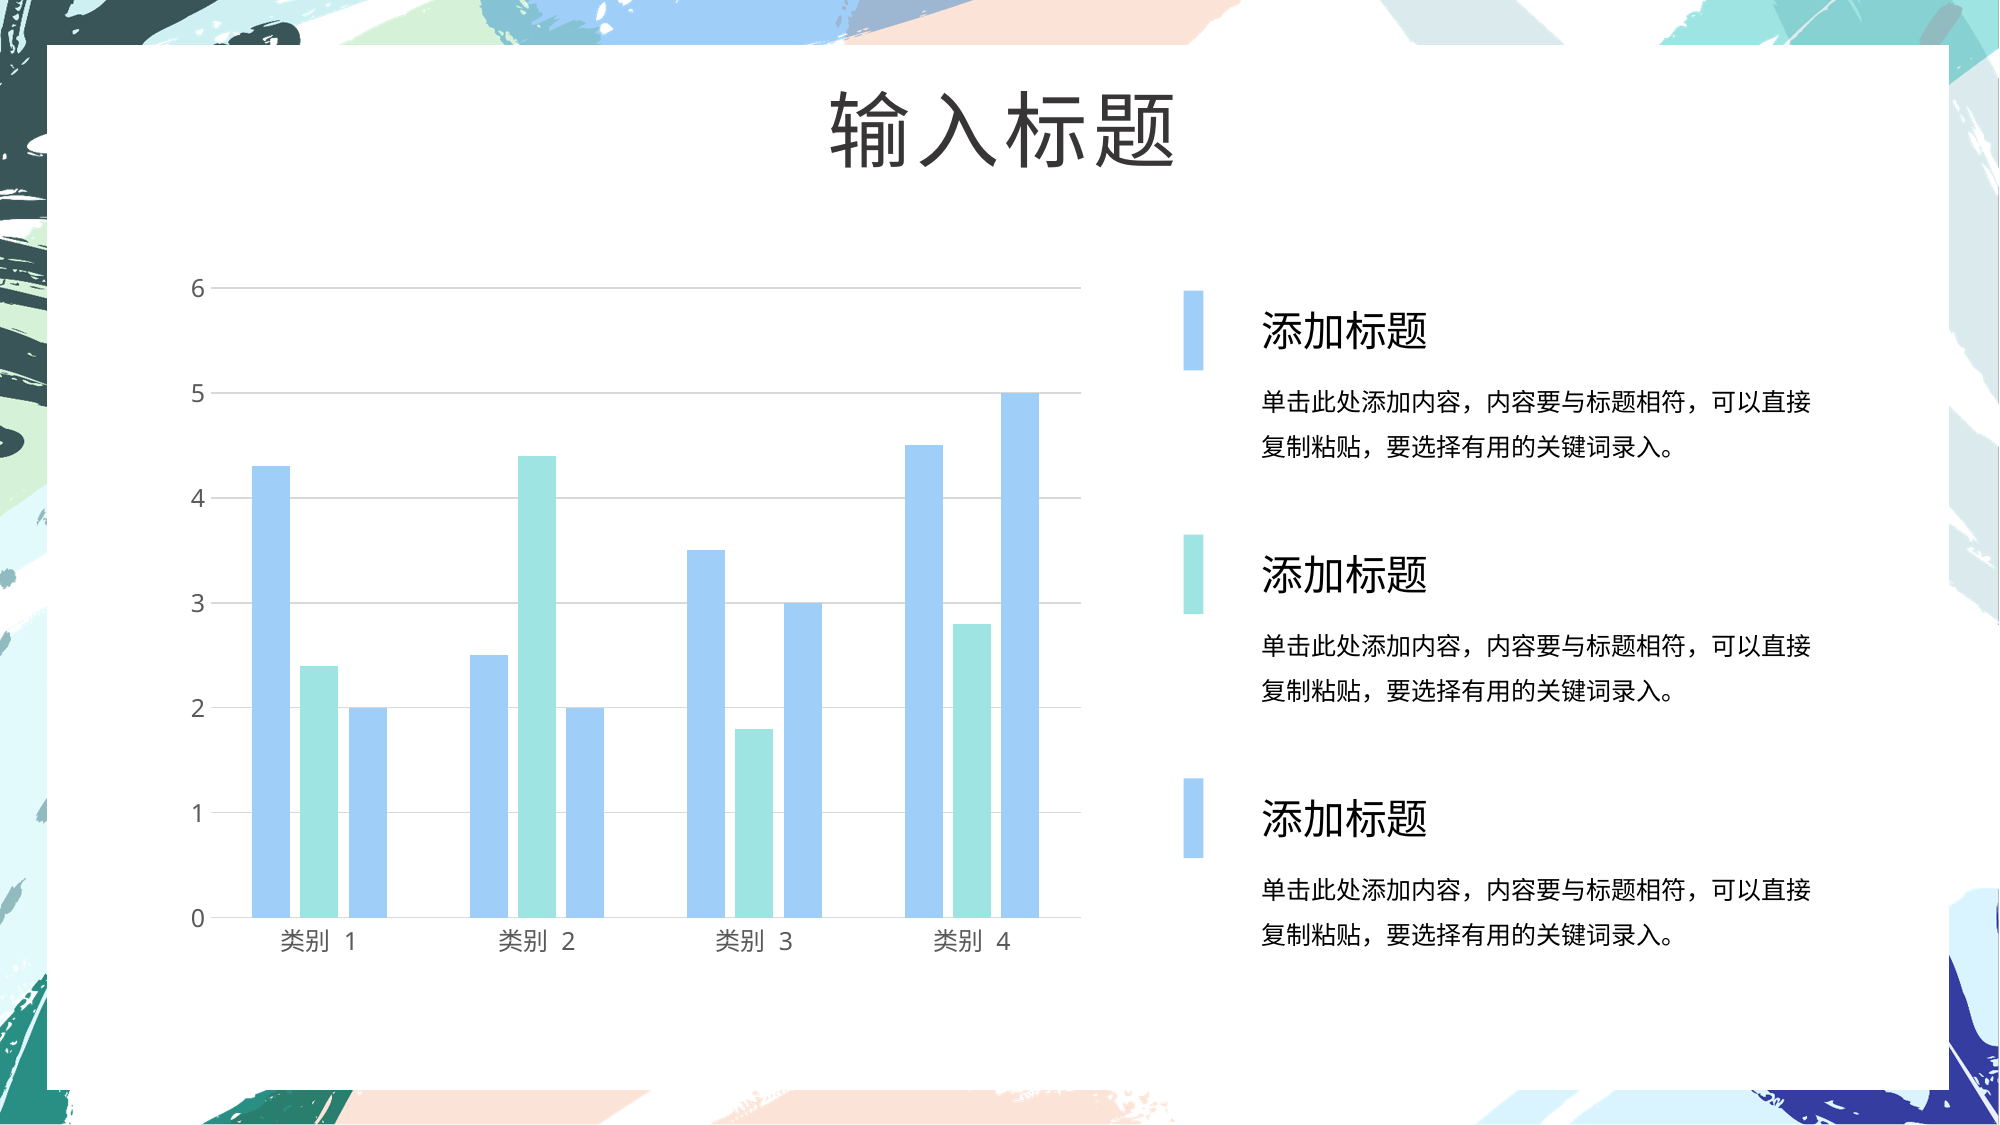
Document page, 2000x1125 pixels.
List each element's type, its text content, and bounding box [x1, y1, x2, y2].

text_box [1183, 533, 1204, 615]
text_box [1183, 777, 1204, 859]
chart [172, 256, 1100, 973]
text_box [1183, 290, 1204, 371]
text_box 输入标题 [757, 71, 1247, 186]
text_box 添加标题 [1246, 785, 1516, 851]
text_box 单击此处添加内容，内容要与标题相符，可以直接复制粘贴，要选择有用的关键词录入。 [1246, 364, 1828, 469]
picture [0, 0, 1999, 1125]
text_box 添加标题 [1246, 297, 1516, 363]
text_box 添加标题 [1246, 541, 1516, 607]
text_box 单击此处添加内容，内容要与标题相符，可以直接复制粘贴，要选择有用的关键词录入。 [1246, 851, 1828, 957]
text_box 单击此处添加内容，内容要与标题相符，可以直接复制粘贴，要选择有用的关键词录入。 [1246, 608, 1828, 713]
